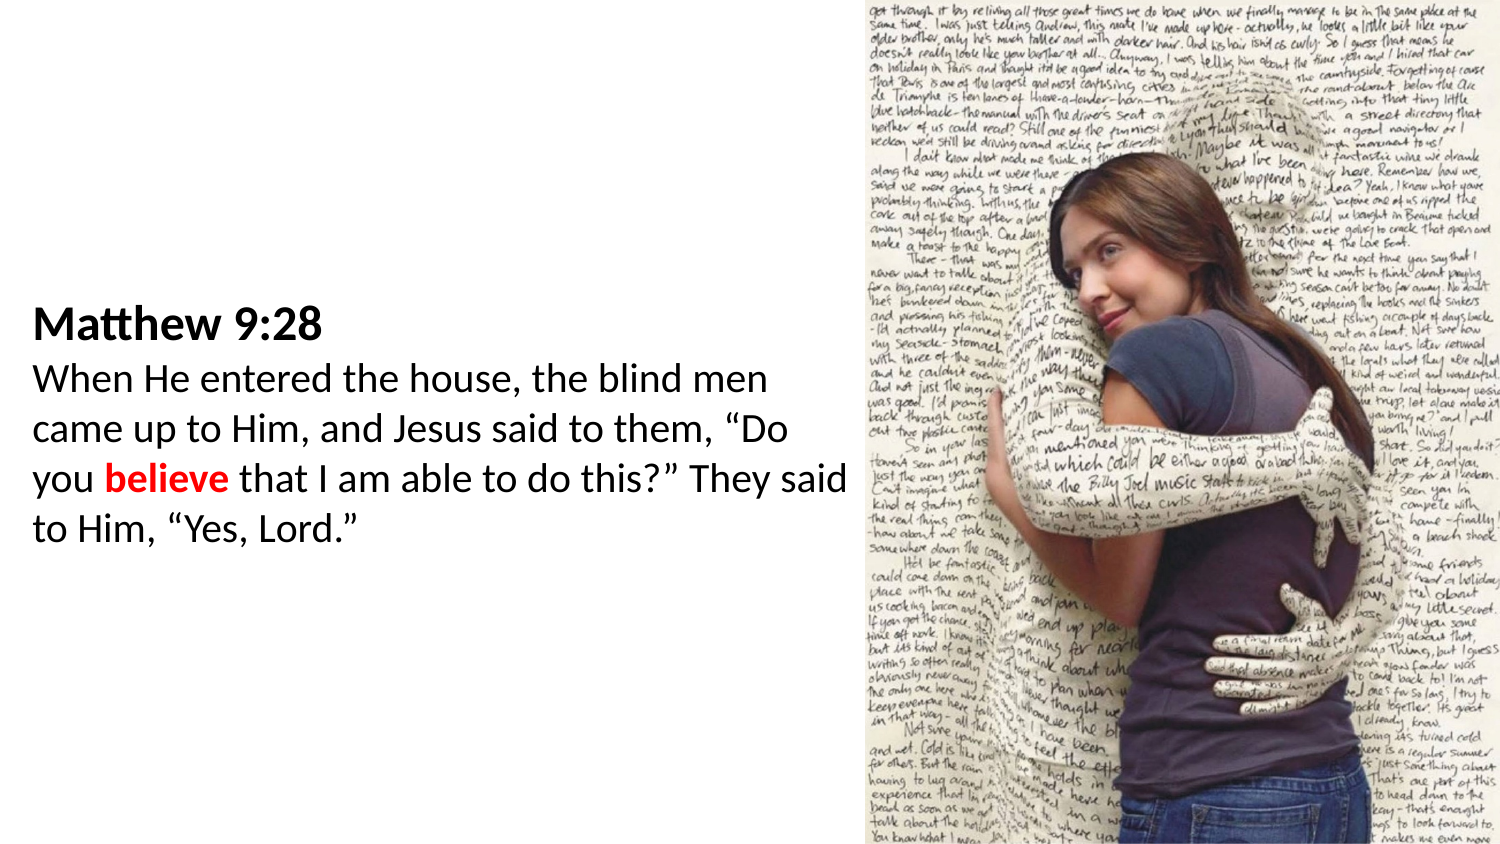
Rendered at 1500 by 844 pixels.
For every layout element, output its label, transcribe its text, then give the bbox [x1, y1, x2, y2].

picture [864, 0, 1500, 844]
text_box Matthew 9:28 When He entered the house, the blind men came up to Him, and Jesus said to them, “Do you believe that I am able to do this?” They said to Him, “Yes, Lord.” [17, 282, 859, 558]
